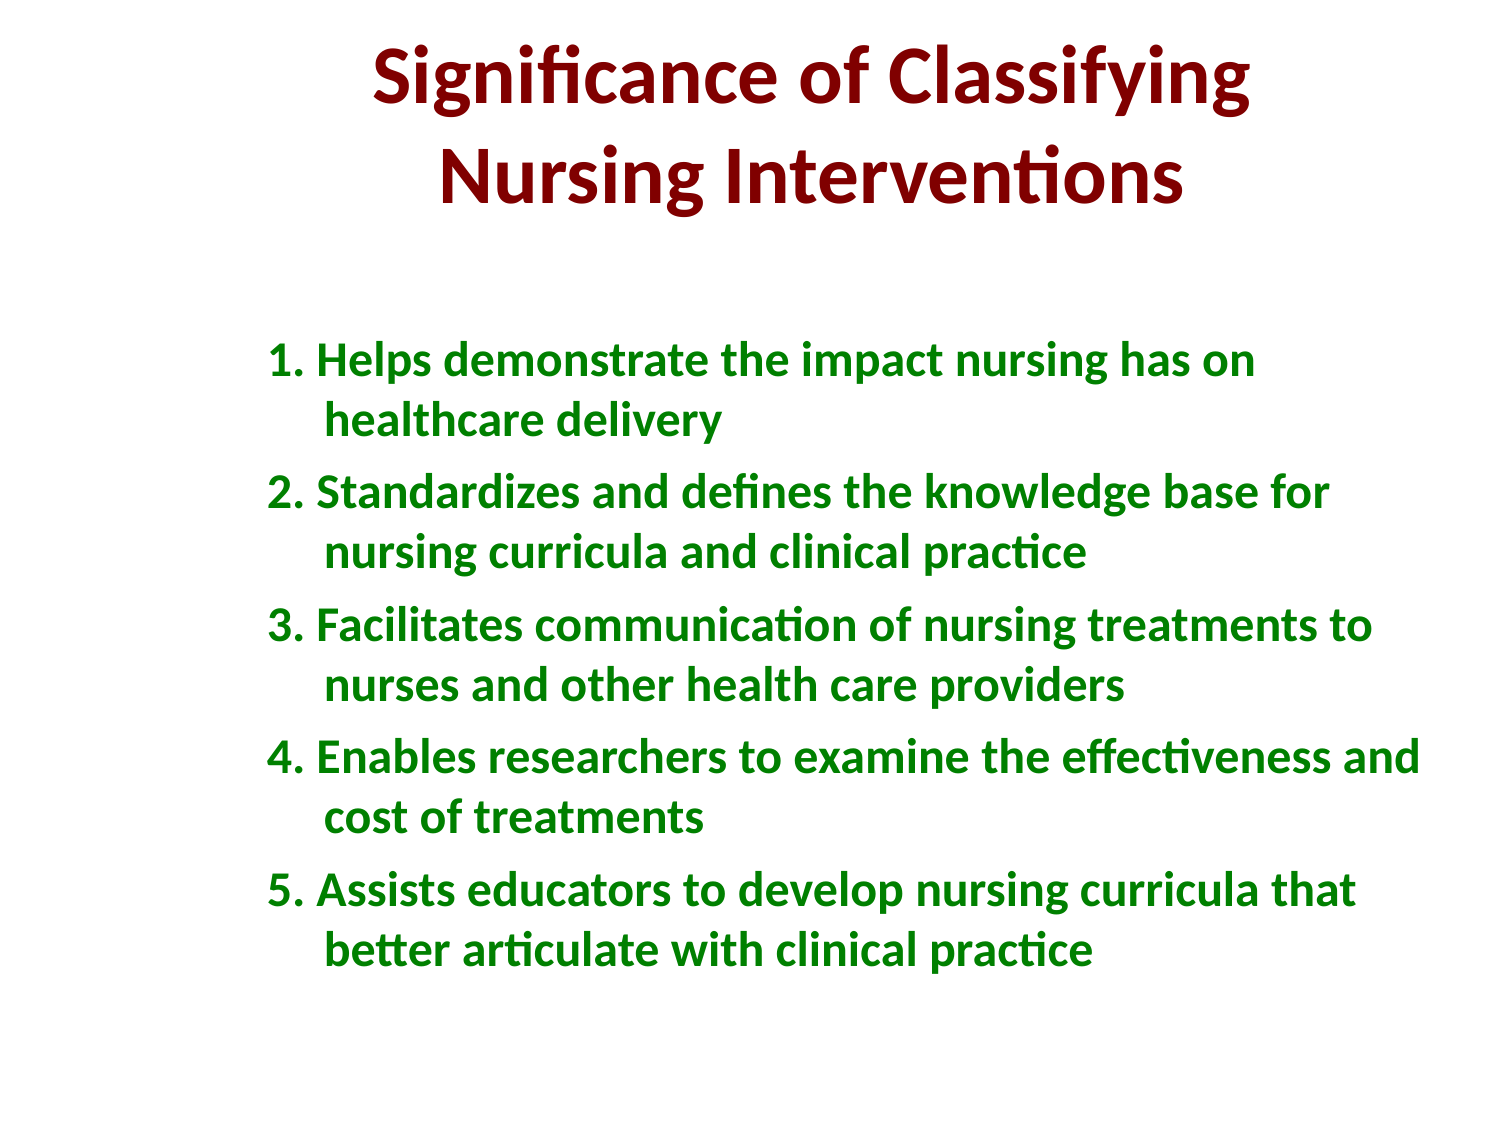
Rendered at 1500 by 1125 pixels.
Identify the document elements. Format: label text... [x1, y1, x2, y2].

text_box 1. Helps demonstrate the impact nursing has on healthcare delivery 2. Standardizes and defines the knowledge base for nursing curricula and clinical practice 3. Facilitates communication of nursing treatments to nurses and other health care providers 4. Enables researchers to examine the effectiveness and cost of treatments 5. Assists educators to develop nursing curricula that better articulate with clinical practice [252, 318, 1455, 984]
text_box Significance of Classifying Nursing Interventions [125, 12, 1500, 228]
